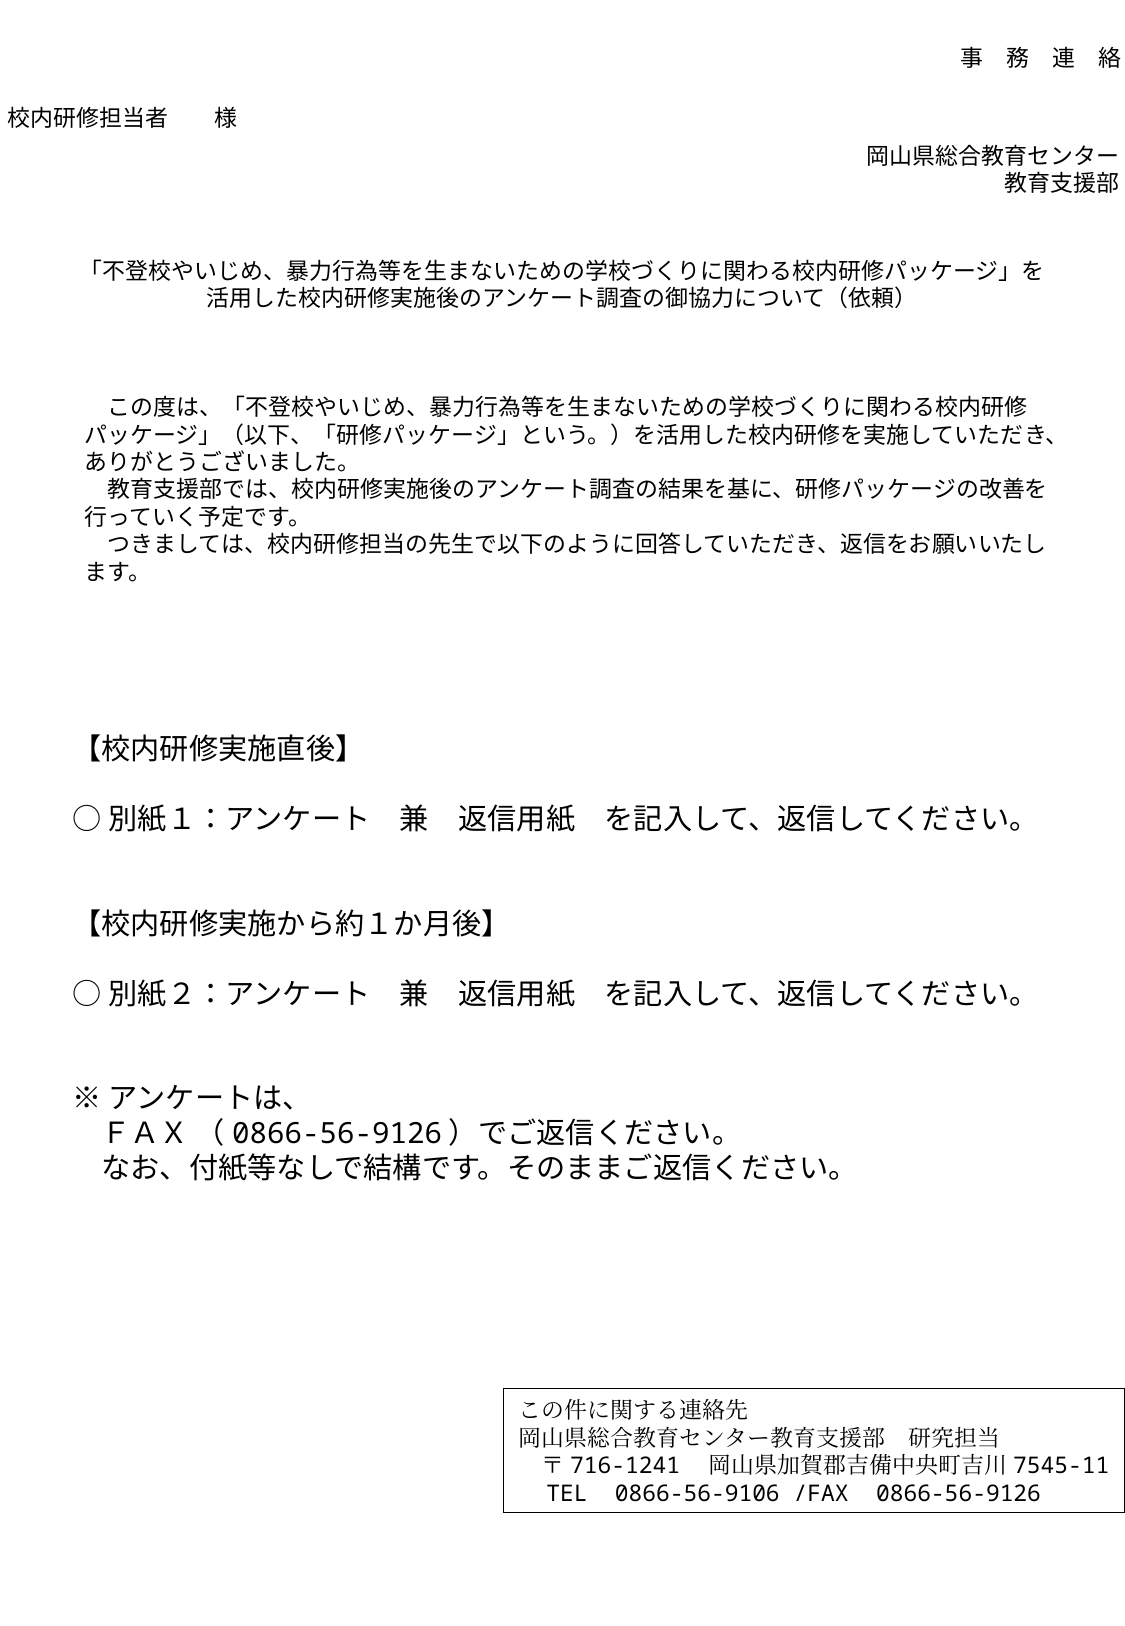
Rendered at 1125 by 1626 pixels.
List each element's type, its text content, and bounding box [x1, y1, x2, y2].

text_box この度は、「不登校やいじめ、暴力行為等を生まないための学校づくりに関わる校内研修パッケージ」（以下、「研修パッケージ」という。）を活用した校内研修を実施していただき、ありがとうございました。 教育支援部では、校内研修実施後のアンケート調査の結果を基に、研修パッケージの改善を行っていく予定です。 つきましては、校内研修担当の先生で以下のように回答していただき、返信をお願いいたします。 [69, 385, 1067, 593]
text_box 校内研修担当者 様 [0, 95, 253, 139]
text_box 「不登校やいじめ、暴力行為等を生まないための学校づくりに関わる校内研修パッケージ」を 活用した校内研修実施後のアンケート調査の御協力について（依頼） [64, 248, 1060, 319]
text_box 【校内研修実施直後】 ○別紙１：アンケート 兼 返信用紙 を記入して、返信してください。 【校内研修実施から約１か月後】 ○別紙２：アンケート 兼 返信用紙 を記入して、返信してください。 ※アンケートは、 ＦＡＸ （0866-56-9126）でご返信ください。 なお、付紙等なしで結構です。そのままご返信ください。 [57, 722, 1054, 1193]
text_box 岡山県総合教育センター 教育支援部 [851, 134, 1125, 204]
text_box 事 務 連 絡 [945, 36, 1125, 79]
text_box この件に関する連絡先 岡山県総合教育センター教育支援部 研究担当 〒716-1241 岡山県加賀郡吉備中央町吉川7545-11 TEL 0866-56-9106 /FAX 0866-56-9126 [503, 1388, 1125, 1513]
